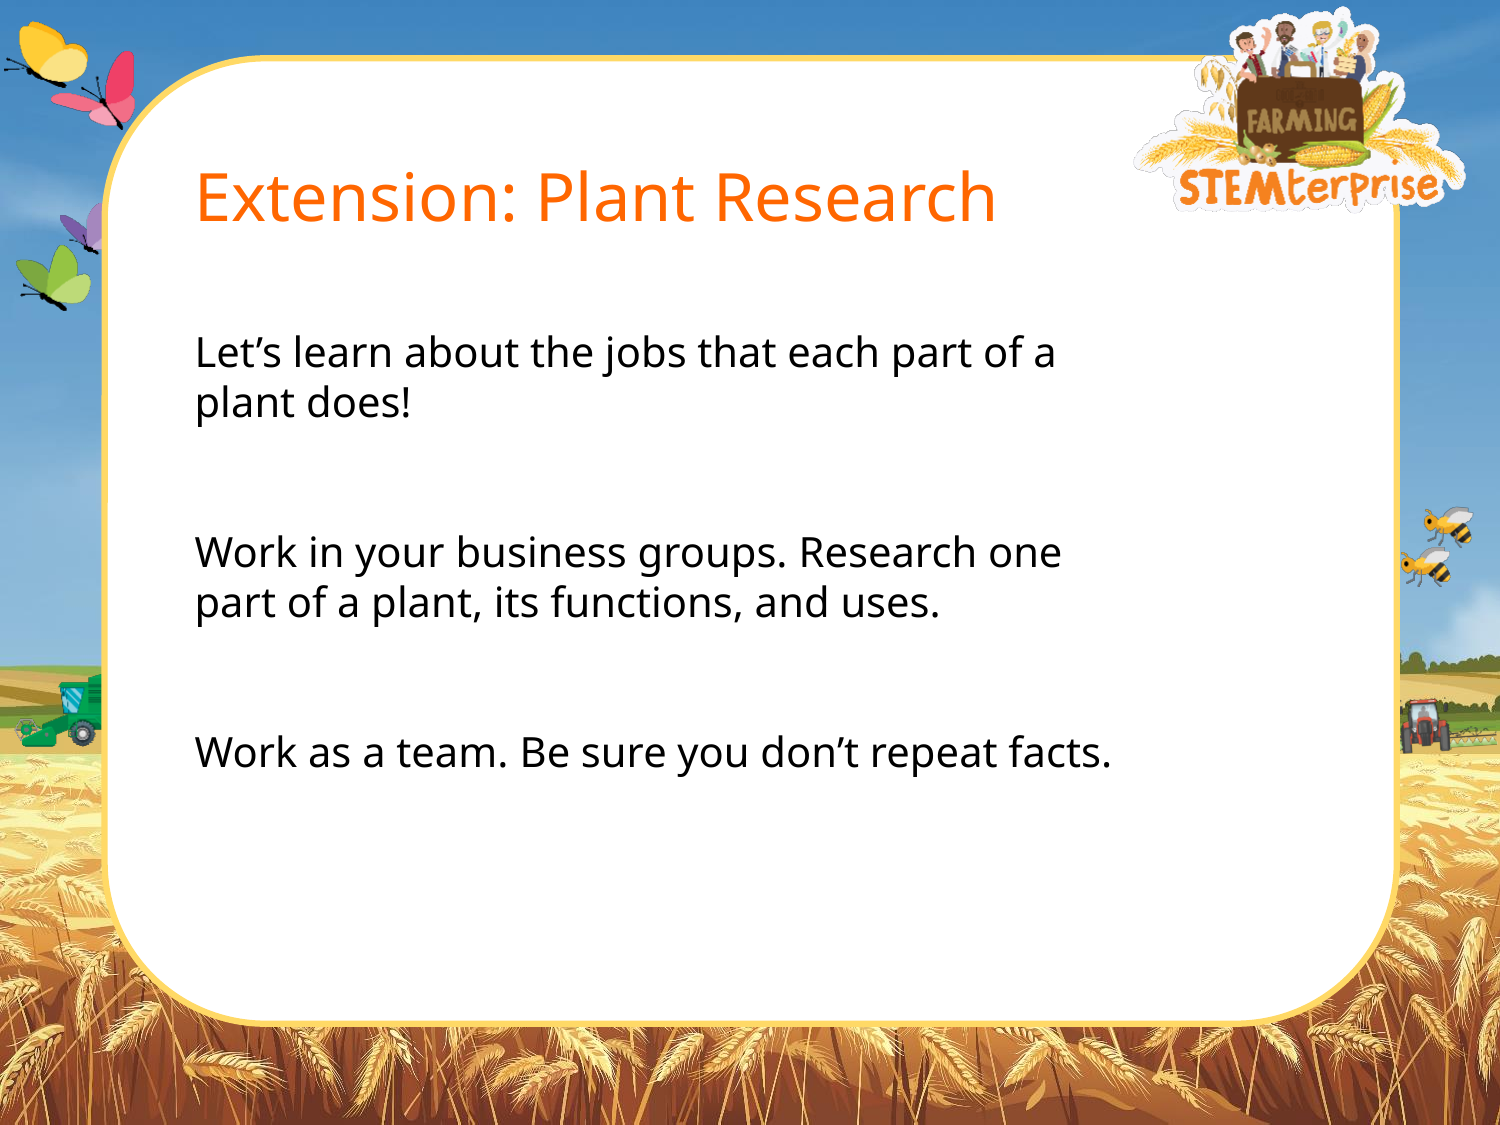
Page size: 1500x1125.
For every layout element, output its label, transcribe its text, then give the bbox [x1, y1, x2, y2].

title Extension: Plant Research [179, 135, 1154, 265]
list Let’s learn about the jobs that each part of a plant does! Work in your business groups. Research one part of a plant, its functions, and uses. Work as a team. Be sure you don’t repeat facts. [179, 318, 1154, 1077]
picture [0, 0, 1500, 1125]
